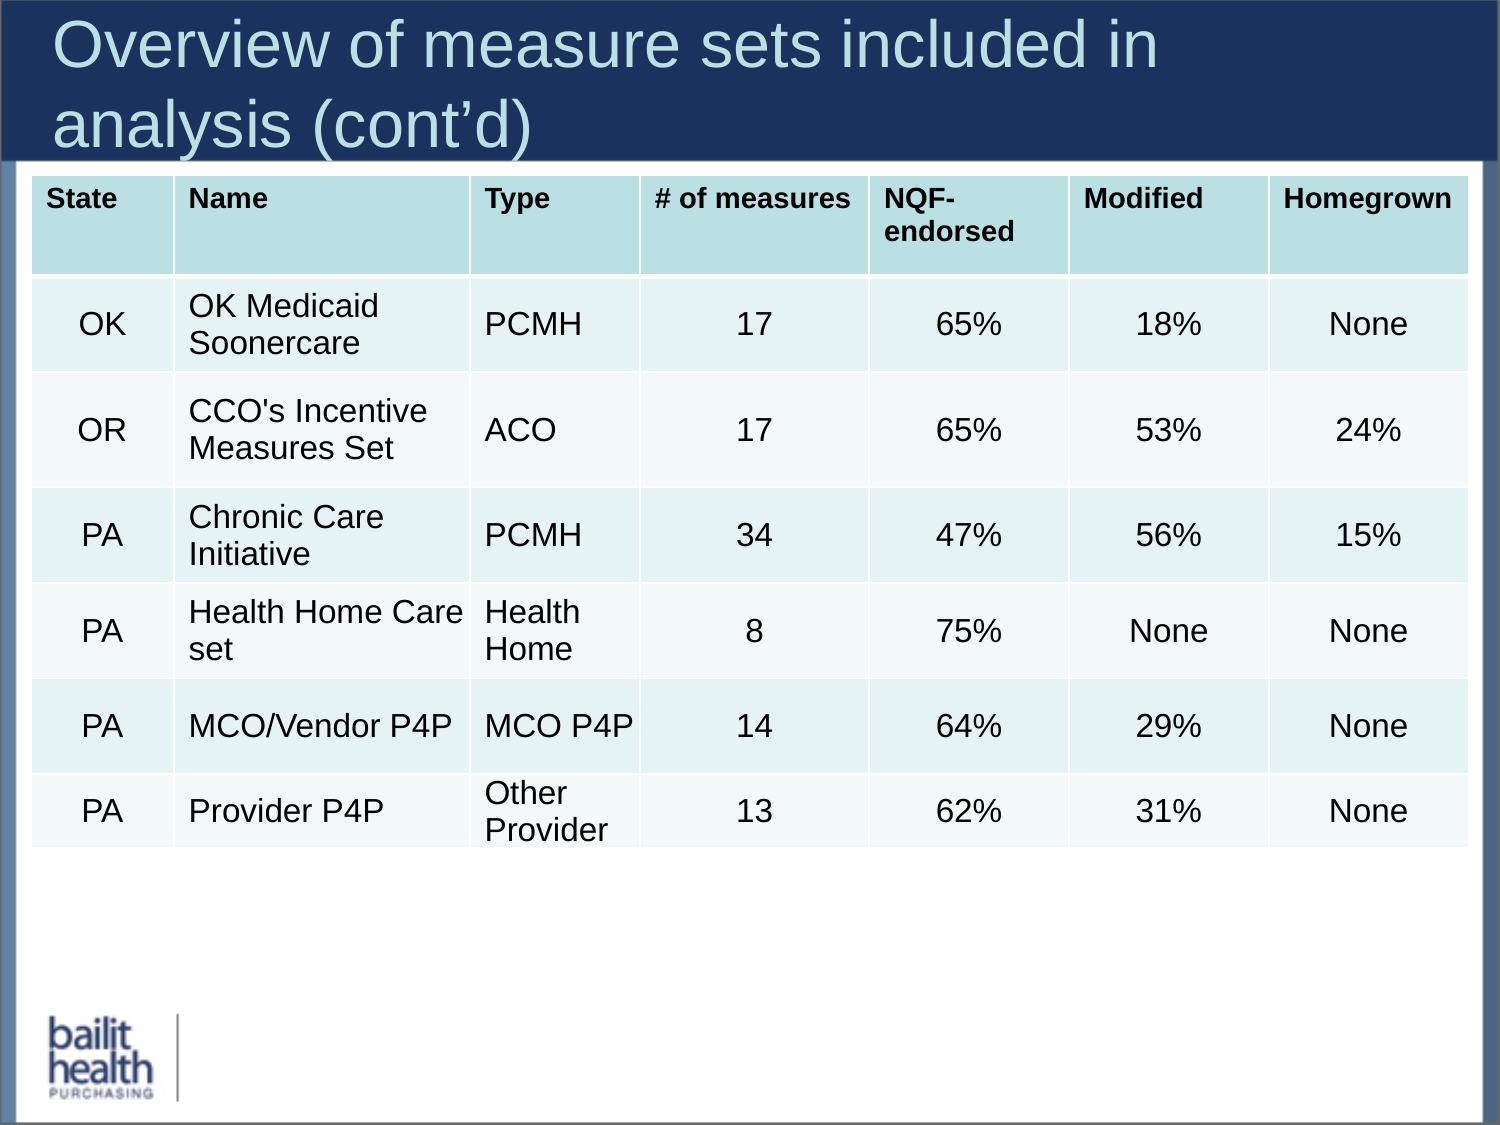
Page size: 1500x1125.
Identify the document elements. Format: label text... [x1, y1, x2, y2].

table_cell 24% [1270, 373, 1468, 486]
table_cell 75% [870, 584, 1068, 678]
table_cell 62% [870, 775, 1068, 847]
table_cell ACO [471, 373, 639, 486]
table_cell Health Home [471, 584, 639, 678]
table_cell MCO/Vendor P4P [175, 679, 469, 773]
table_cell PCMH [471, 488, 639, 582]
table_header State [32, 176, 173, 274]
table_cell 17 [641, 279, 868, 371]
table_cell 47% [870, 488, 1068, 582]
table_cell None [1270, 775, 1468, 847]
table_cell PA [32, 488, 173, 582]
table_cell PA [32, 584, 173, 678]
table_cell None [1270, 584, 1468, 678]
table_header # of measures [641, 176, 868, 274]
table_header NQF-endorsed [870, 176, 1068, 274]
table_header Type [471, 176, 639, 274]
table_cell None [1270, 679, 1468, 773]
table_cell 15% [1270, 488, 1468, 582]
table_cell Health Home Care set [175, 584, 469, 678]
table_header Modified [1070, 176, 1268, 274]
table_cell 14 [641, 679, 868, 773]
table_cell 65% [870, 373, 1068, 486]
table_cell 64% [870, 679, 1068, 773]
table_cell 31% [1070, 775, 1268, 847]
table_cell 17 [641, 373, 868, 486]
table_cell 56% [1070, 488, 1268, 582]
table_cell CCO's Incentive Measures Set [175, 373, 469, 486]
table_cell PA [32, 679, 173, 773]
table_cell MCO P4P [471, 679, 639, 773]
table_cell 65% [870, 279, 1068, 371]
table_cell PCMH [471, 279, 639, 371]
table_cell OK Medicaid Soonercare [175, 279, 469, 371]
table_cell Chronic Care Initiative [175, 488, 469, 582]
table_cell 8 [641, 584, 868, 678]
table_header Homegrown [1270, 176, 1468, 274]
table_cell 18% [1070, 279, 1268, 371]
table_header Name [175, 176, 469, 274]
table_cell 34 [641, 488, 868, 582]
table_cell None [1070, 584, 1268, 678]
picture [0, 0, 1500, 1125]
table_cell 13 [641, 775, 868, 847]
table_cell OR [32, 373, 173, 486]
table_cell None [1270, 279, 1468, 371]
table_cell Provider P4P [175, 775, 469, 847]
table_cell 29% [1070, 679, 1268, 773]
table_cell OK [32, 279, 173, 371]
table_cell PA [32, 775, 173, 847]
table_cell 53% [1070, 373, 1268, 486]
title Overview of measure sets included in analysis (cont’d) [37, 0, 1313, 174]
table_cell Other Provider [471, 775, 639, 847]
